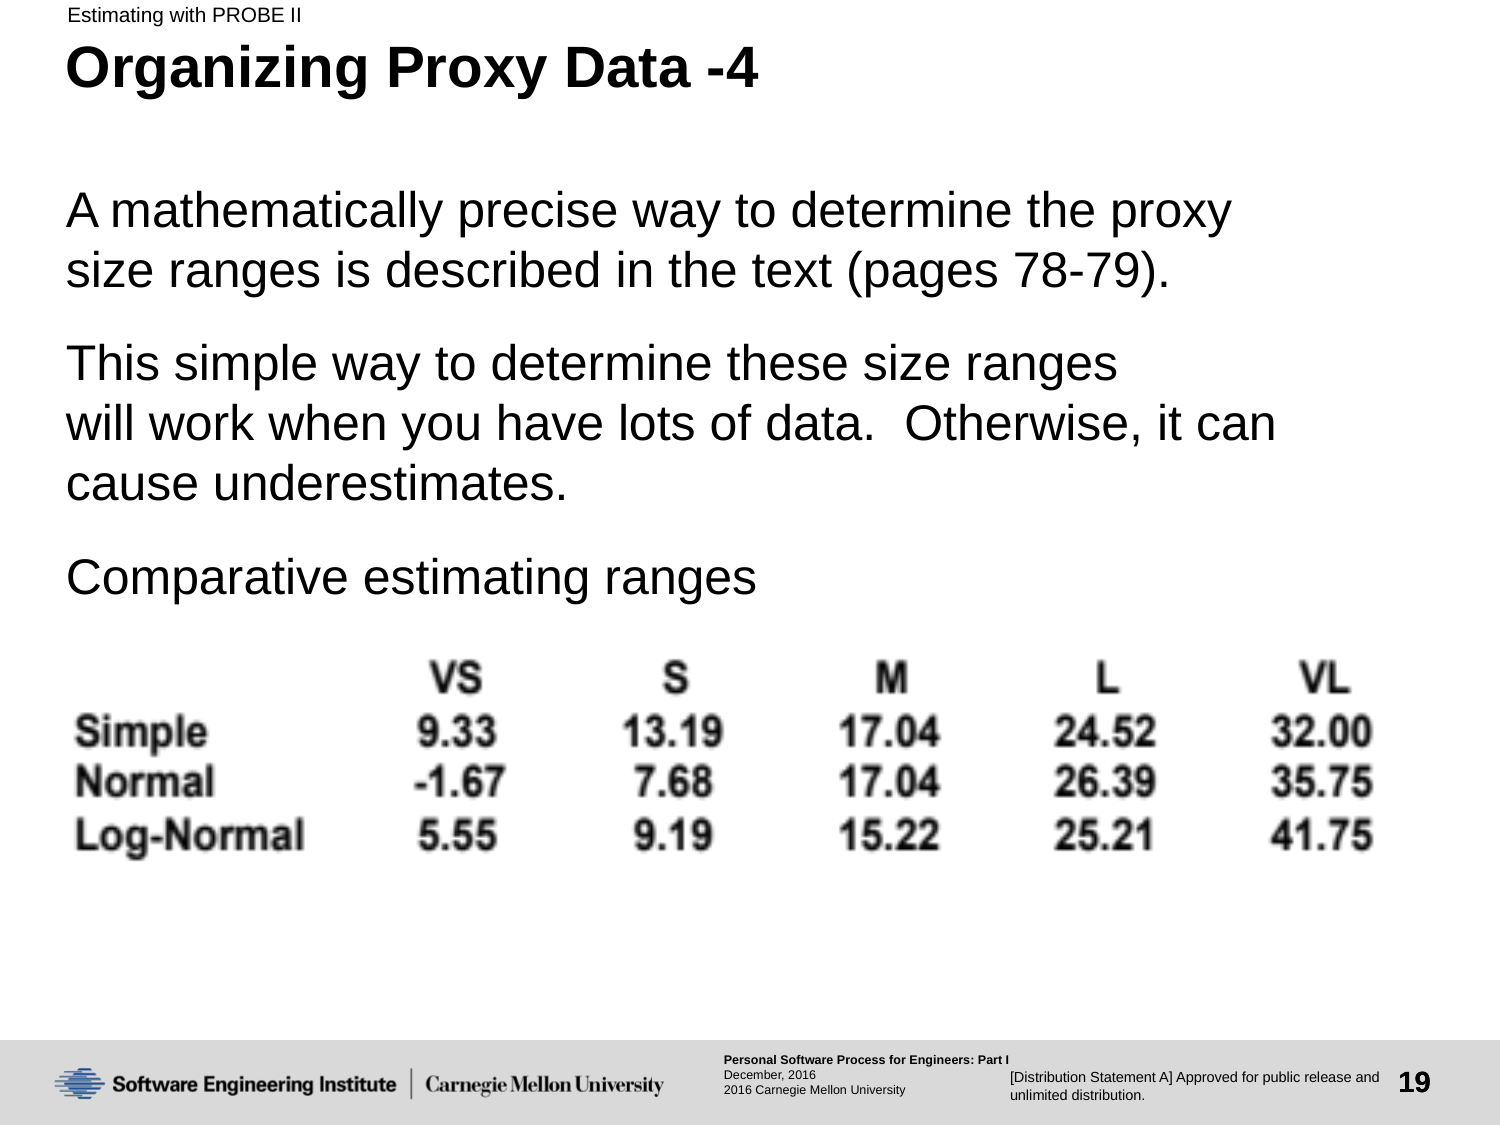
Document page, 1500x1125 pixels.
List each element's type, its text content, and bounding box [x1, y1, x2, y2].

list A mathematically precise way to determine the proxy size ranges is described in the text (pages 78-79). This simple way to determine these size ranges will work when you have lots of data. Otherwise, it can cause underestimates. Comparative estimating ranges [65, 177, 1431, 750]
text_box Estimating with PROBE II [67, 1, 752, 27]
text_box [63, 651, 1430, 862]
title Organizing Proxy Data -4 [65, 37, 1313, 148]
picture [46, 1061, 673, 1104]
